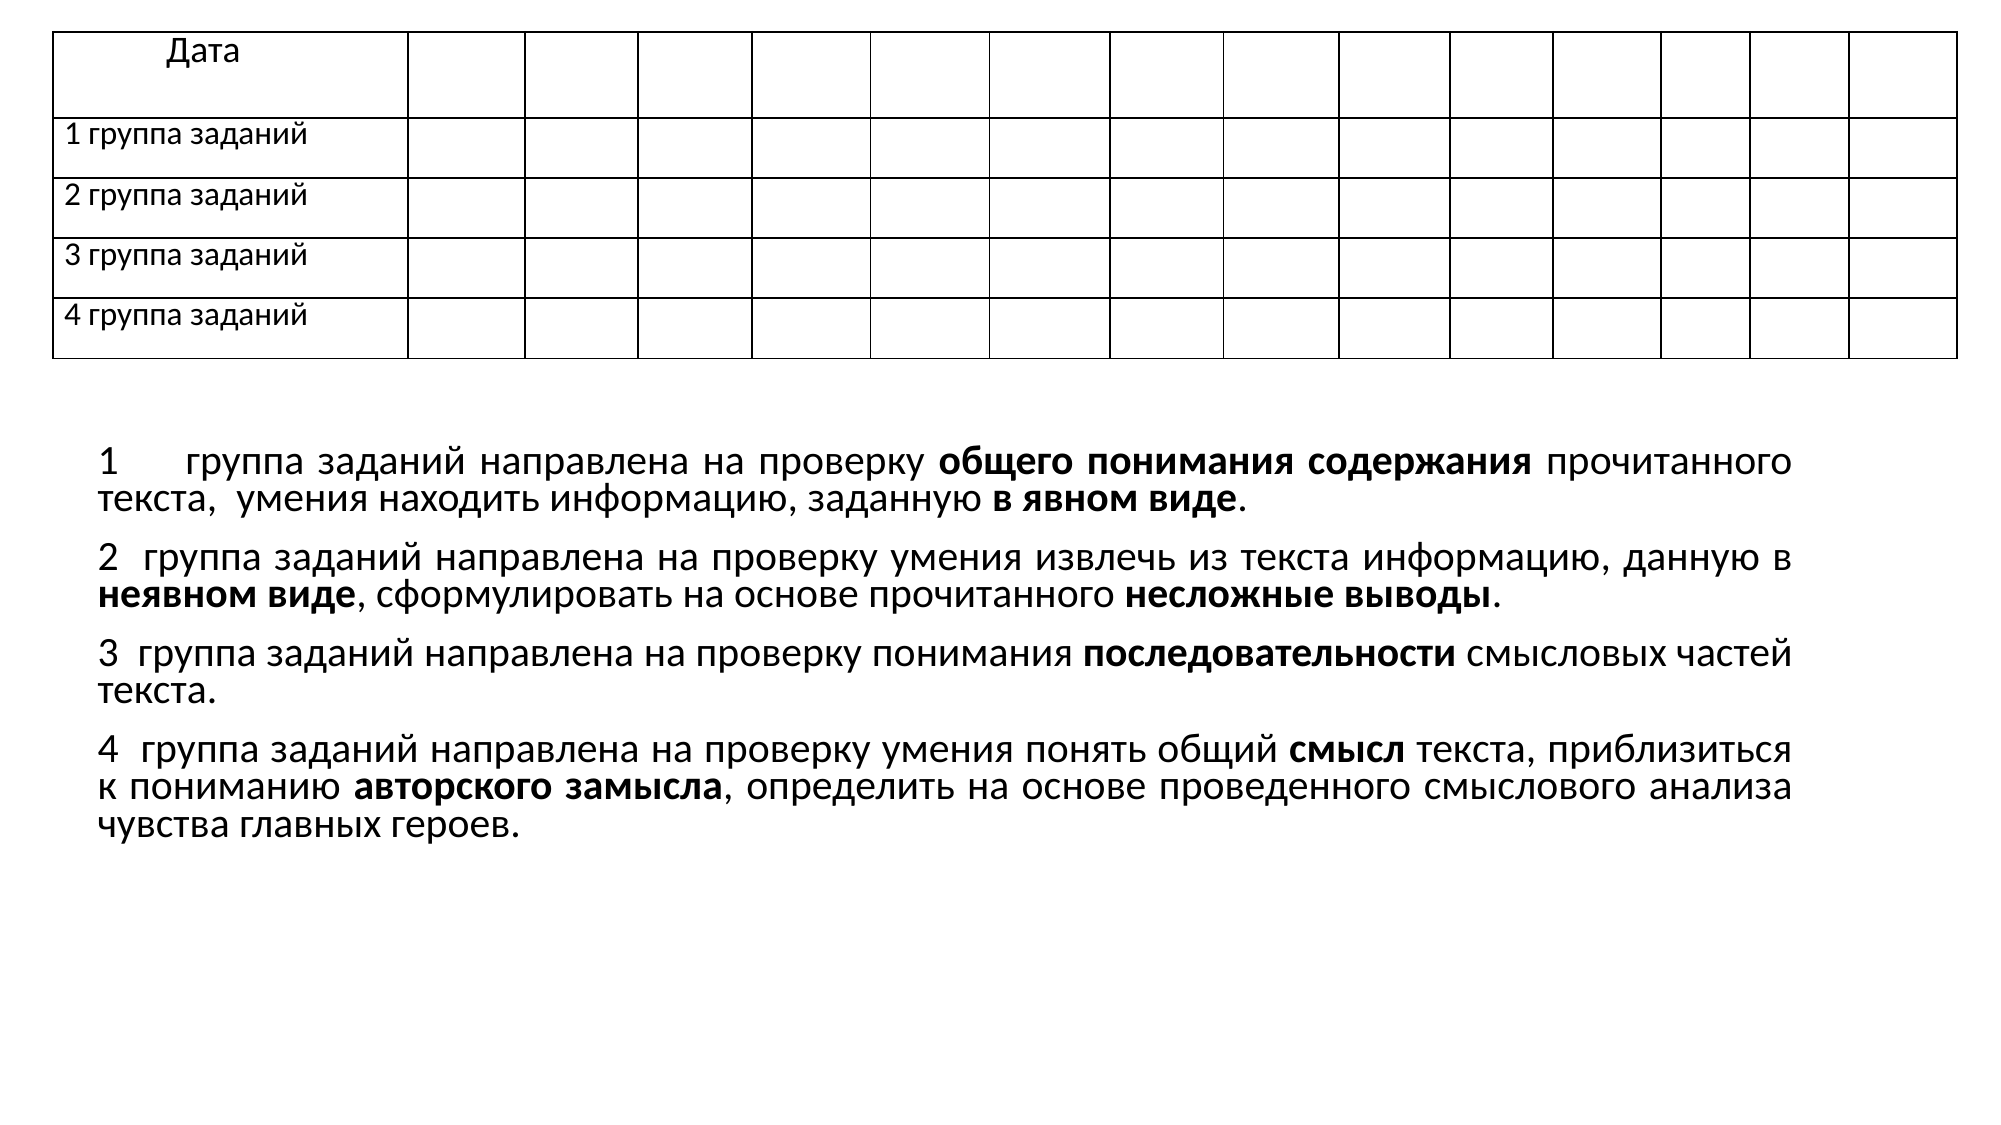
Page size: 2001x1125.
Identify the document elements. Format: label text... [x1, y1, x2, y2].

table_cell [871, 239, 989, 297]
table_cell [1111, 179, 1223, 237]
table_cell [1662, 119, 1749, 177]
table_header [1340, 33, 1449, 117]
table_header [526, 33, 637, 117]
table_cell [639, 179, 751, 237]
table_cell [990, 119, 1109, 177]
table_cell [1751, 119, 1848, 177]
table_cell [639, 239, 751, 297]
table_cell [639, 299, 751, 358]
table_cell [1850, 239, 1956, 297]
table_cell [1850, 119, 1956, 177]
table_header [1662, 33, 1749, 117]
table_cell [1662, 179, 1749, 237]
table_cell [1751, 179, 1848, 237]
table_cell [526, 179, 637, 237]
table_header [1751, 33, 1848, 117]
text_box 1 группа заданий направлена на проверку общего понимания содержания прочитанного текста, умения находить информацию, заданную в явном виде. 2 группа заданий направлена на проверку умения извлечь из текста информацию, данную в неявном виде, сформулировать на основе прочитанного несложные выводы. 3 группа заданий направлена на проверку понимания последовательности смысловых частей текста. 4 группа заданий направлена на проверку умения понять общий смысл текста, приблизиться к пониманию авторского замысла, определить на основе проведенного смыслового анализа чувства главных героев. [82, 436, 1808, 1125]
table_cell [526, 239, 637, 297]
table_cell [526, 119, 637, 177]
table_cell [1662, 239, 1749, 297]
table_cell [1224, 299, 1338, 358]
table_cell [990, 239, 1109, 297]
table_cell [1224, 119, 1338, 177]
table_cell [990, 299, 1109, 358]
table_cell [1850, 299, 1956, 358]
table_cell 1 группа заданий [54, 119, 407, 177]
table_header [1111, 33, 1223, 117]
table_cell [409, 119, 524, 177]
table_cell [1340, 179, 1449, 237]
table_cell [1340, 239, 1449, 297]
table_cell [639, 119, 751, 177]
table_header [1451, 33, 1552, 117]
table_cell [1751, 299, 1848, 358]
table_cell [871, 299, 989, 358]
table_cell [753, 179, 870, 237]
table_header [990, 33, 1109, 117]
table_header [639, 33, 751, 117]
table_cell 2 группа заданий [54, 179, 407, 237]
table_cell [871, 179, 989, 237]
table_cell [753, 239, 870, 297]
table_cell [753, 299, 870, 358]
table_cell [871, 119, 989, 177]
table_cell [526, 299, 637, 358]
table_cell [1751, 239, 1848, 297]
table_cell [1554, 299, 1660, 358]
table_header Дата [54, 33, 407, 117]
table_header [1224, 33, 1338, 117]
table_header [1850, 33, 1956, 117]
table_cell [1224, 179, 1338, 237]
table_cell [1111, 119, 1223, 177]
table_cell [1111, 299, 1223, 358]
table_cell [1451, 239, 1552, 297]
table_cell [1662, 299, 1749, 358]
table_cell [1850, 179, 1956, 237]
table_cell [409, 179, 524, 237]
table_cell [1554, 239, 1660, 297]
table_cell [1340, 299, 1449, 358]
table_cell [1451, 179, 1552, 237]
table_cell [990, 179, 1109, 237]
table_cell 3 группа заданий [54, 239, 407, 297]
table_header [753, 33, 870, 117]
table_cell [1340, 119, 1449, 177]
table_cell [1554, 179, 1660, 237]
table_cell [1111, 239, 1223, 297]
table_cell 4 группа заданий [54, 299, 407, 358]
table_cell [1554, 119, 1660, 177]
table_cell [753, 119, 870, 177]
table_cell [1224, 239, 1338, 297]
table_cell [1451, 299, 1552, 358]
table_cell [1451, 119, 1552, 177]
table_cell [409, 299, 524, 358]
table_header [409, 33, 524, 117]
table_cell [409, 239, 524, 297]
table_header [871, 33, 989, 117]
table_header [1554, 33, 1660, 117]
